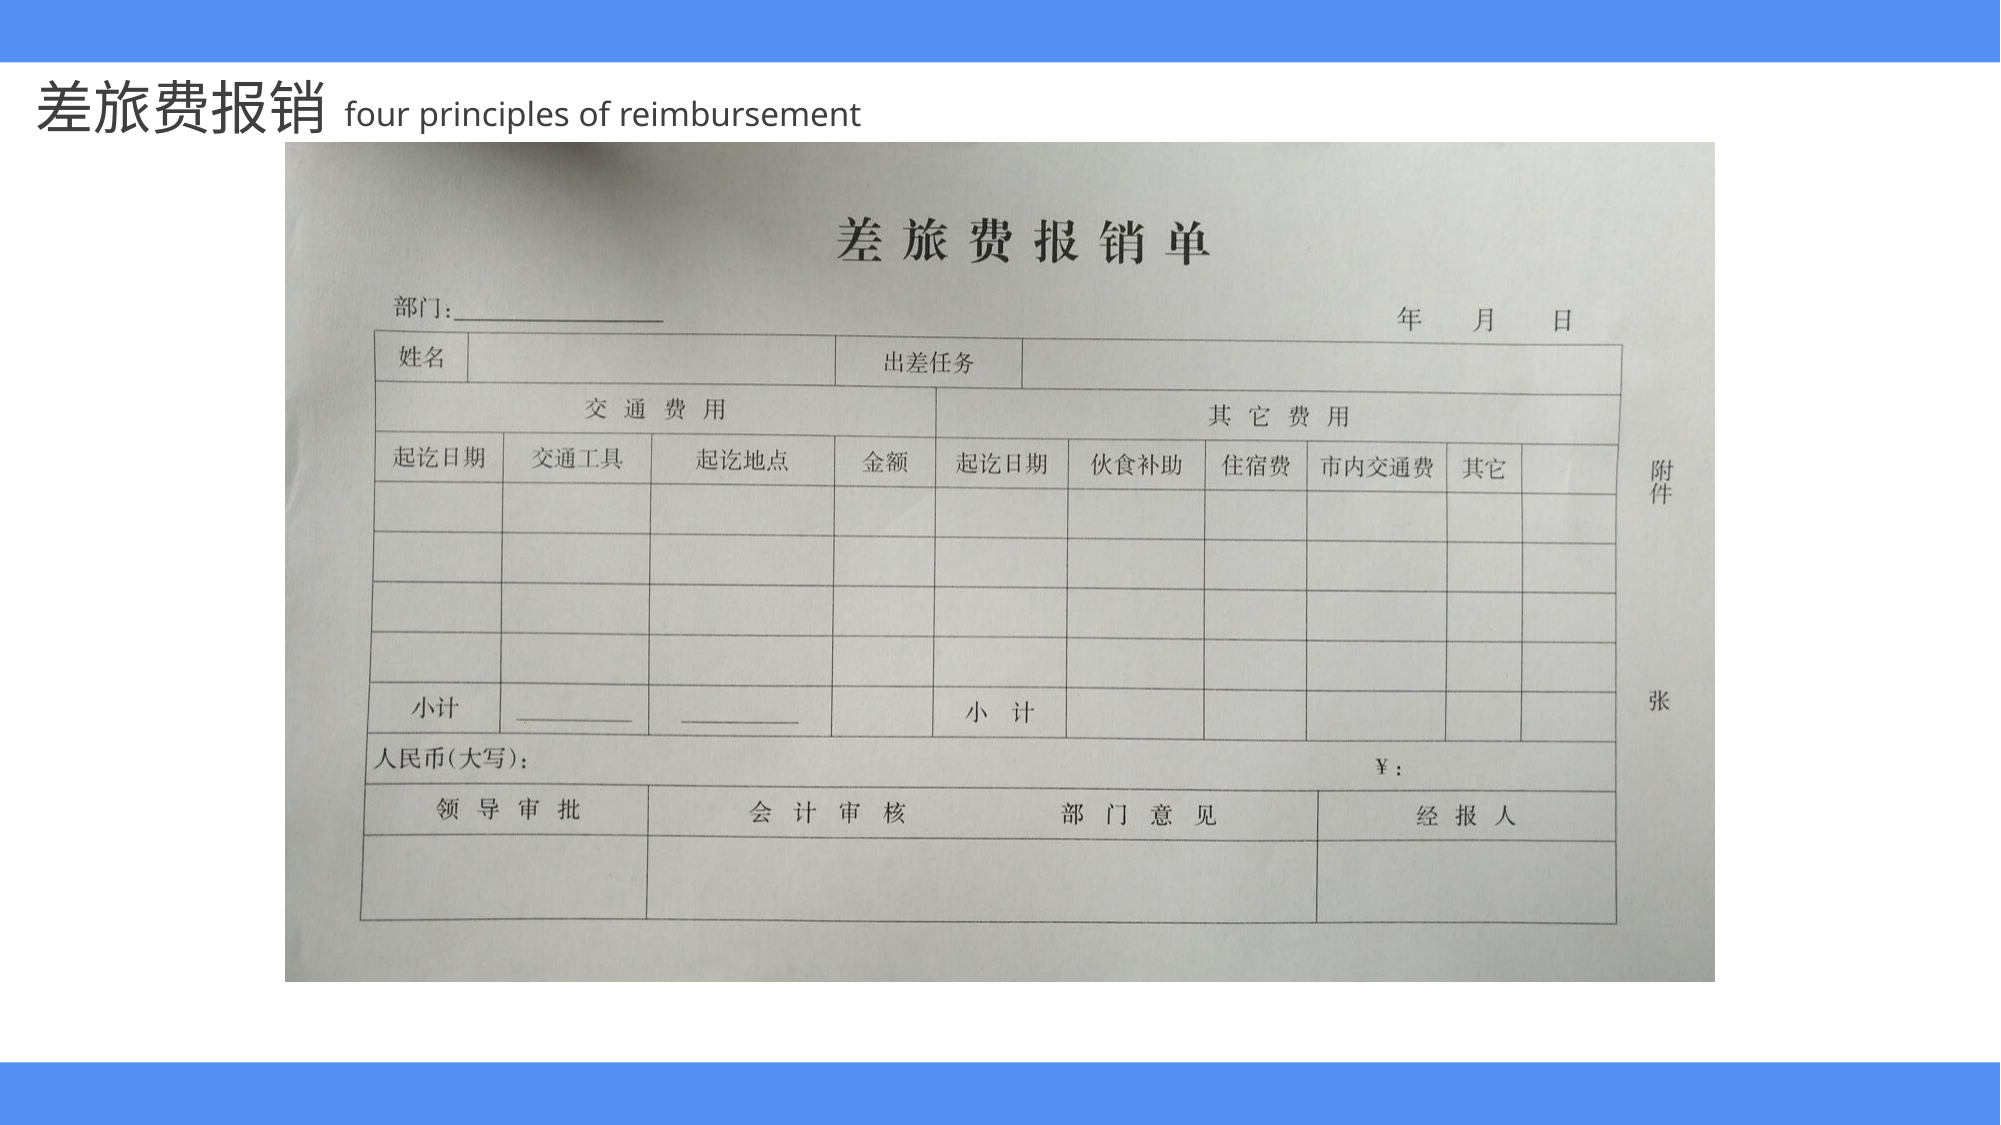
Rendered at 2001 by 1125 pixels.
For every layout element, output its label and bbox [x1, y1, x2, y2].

picture [284, 142, 1715, 982]
